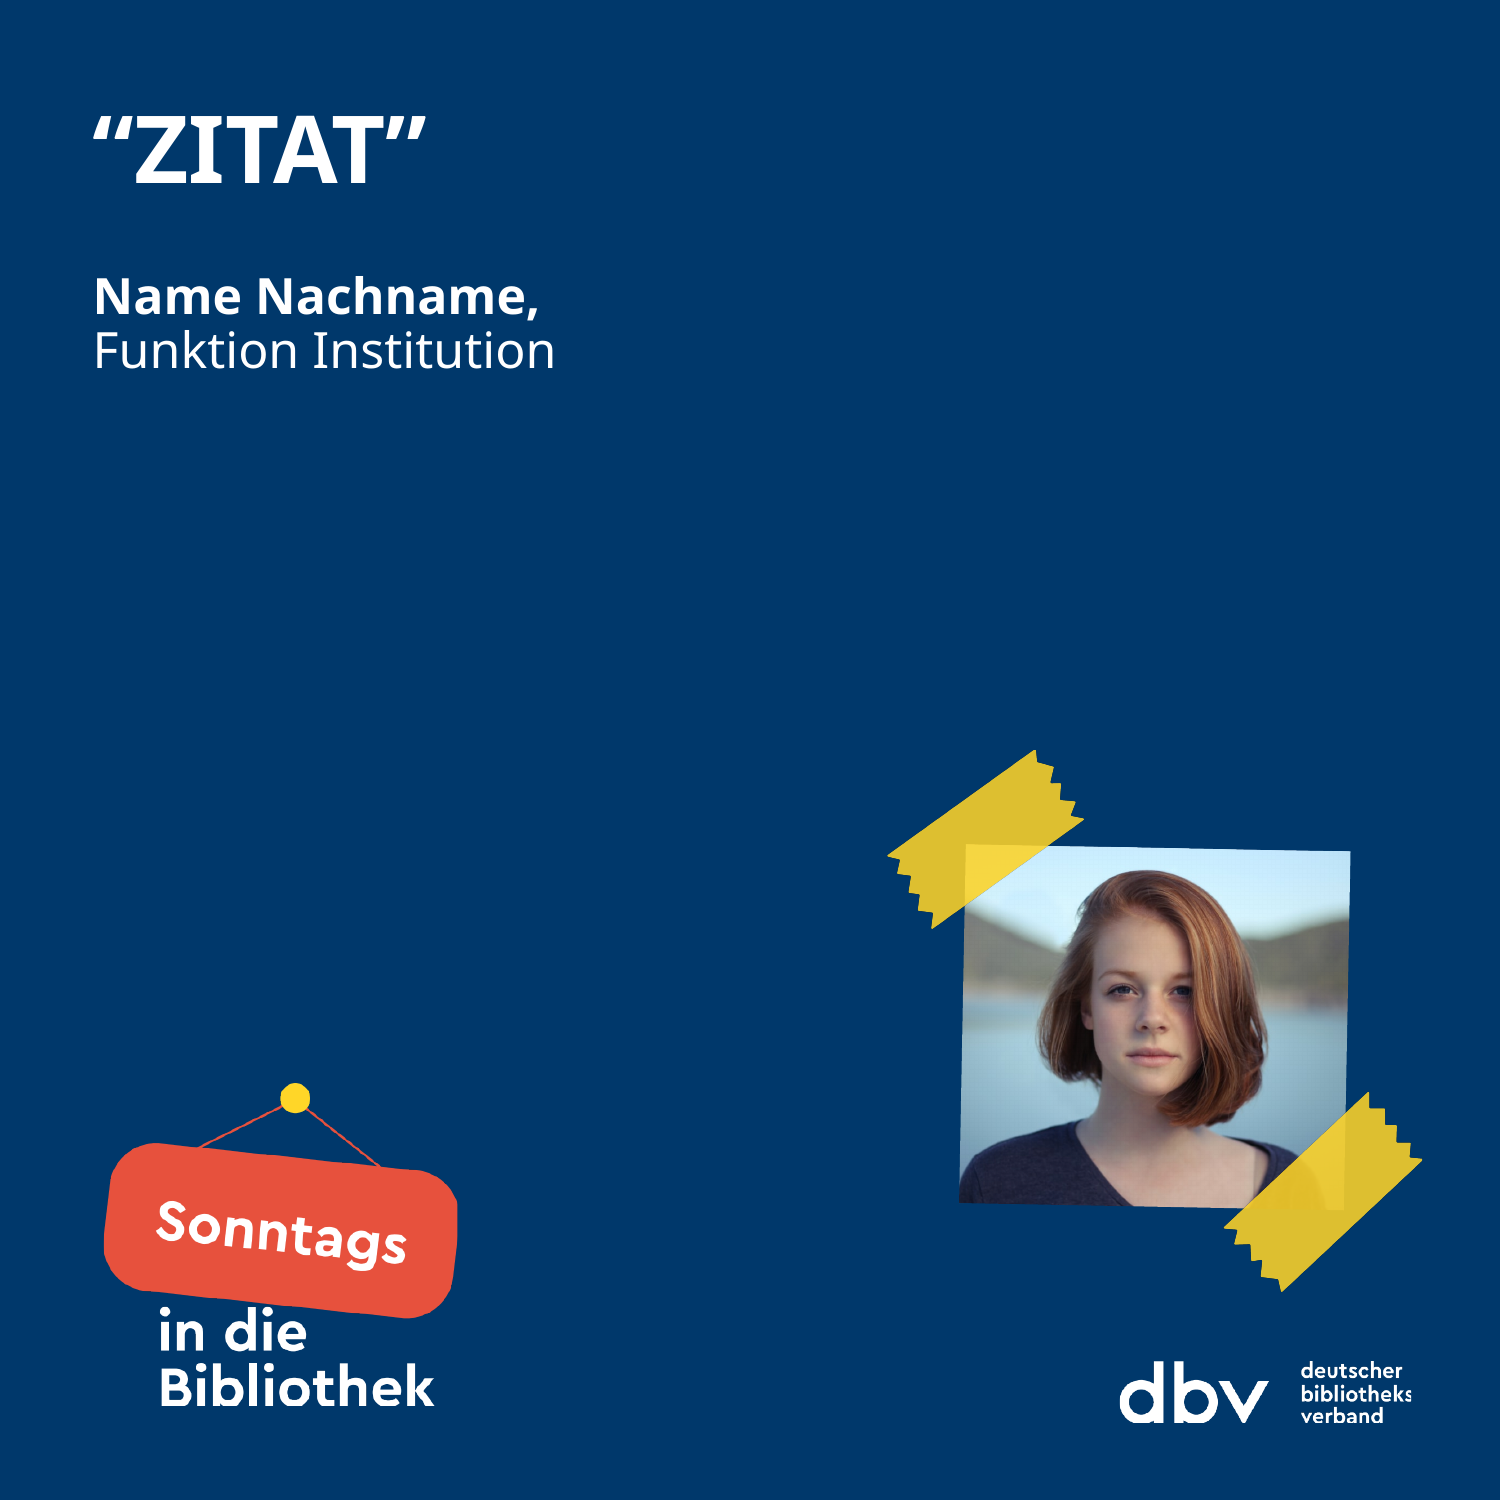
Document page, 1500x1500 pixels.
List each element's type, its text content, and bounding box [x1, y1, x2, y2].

title “ZITAT” Name Nachname, Funktion Institution [77, 94, 1395, 1162]
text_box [887, 749, 1423, 1292]
picture [103, 1083, 458, 1406]
picture [1119, 1361, 1412, 1423]
